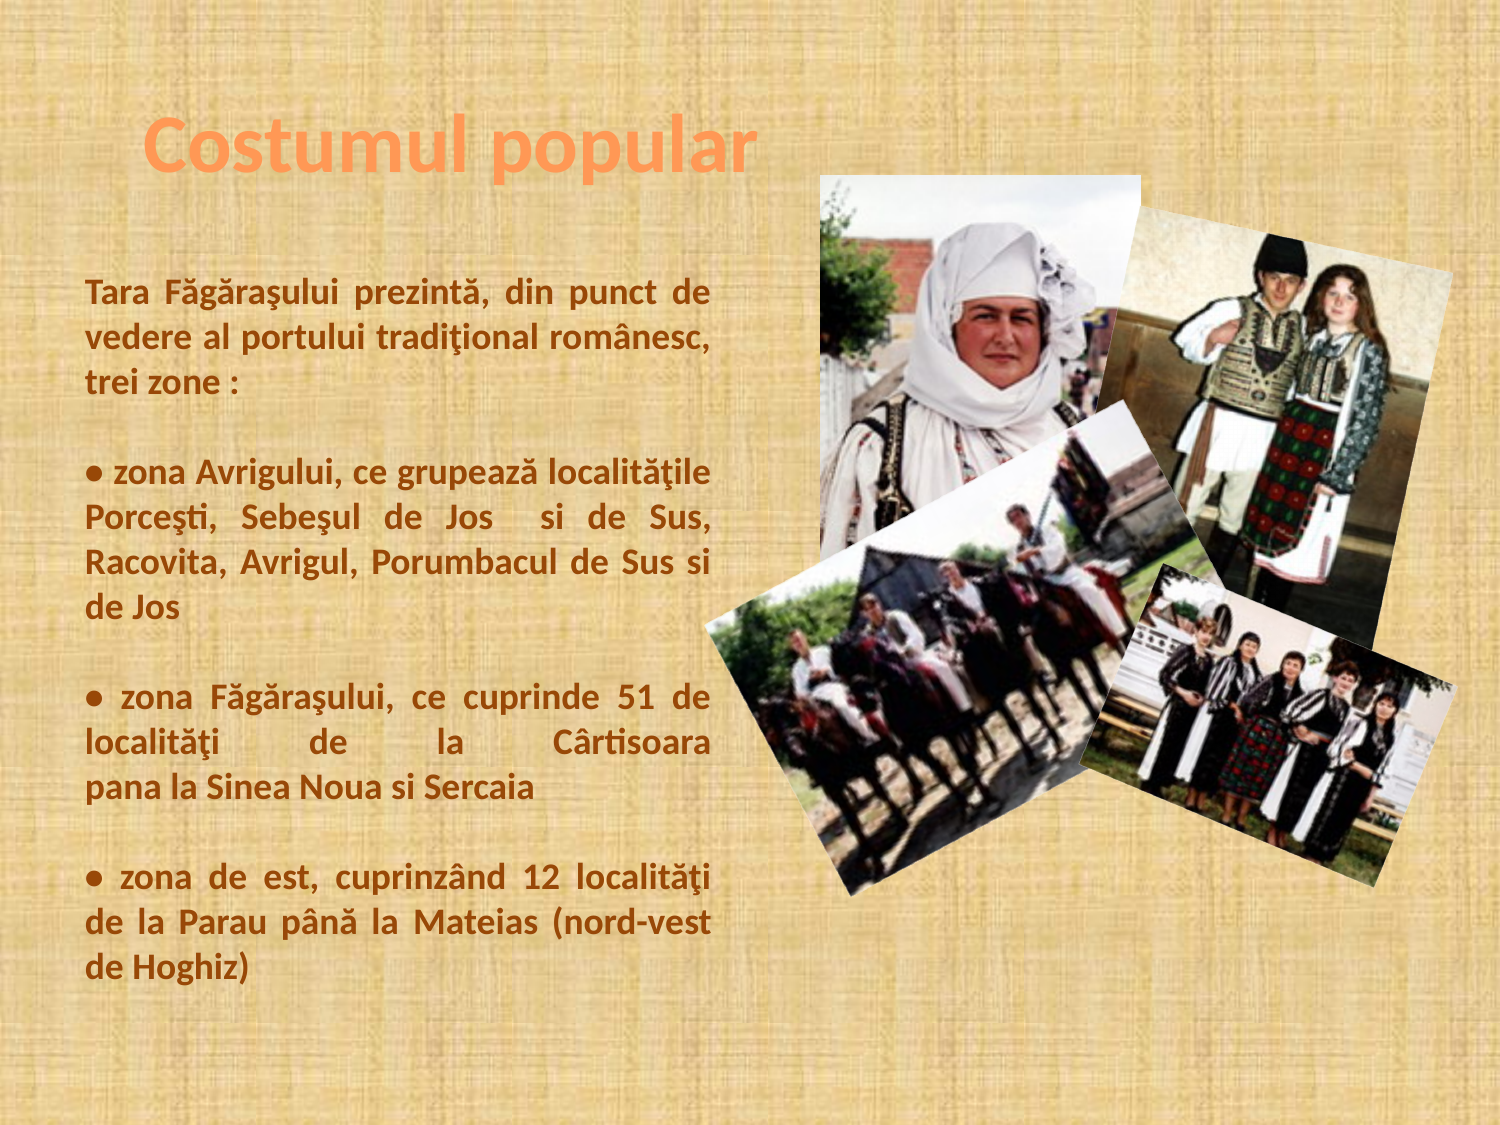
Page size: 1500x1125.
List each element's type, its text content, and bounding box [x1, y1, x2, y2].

picture [0, 0, 1500, 1125]
text_box Costumul popular [81, 82, 821, 197]
text_box Tara Făgăraşului prezintă, din punct de vedere al portului tradiţional românesc, trei zone : • zona Avrigului, ce grupează localităţile Porceşti, Sebeşul de Jos si de Sus, Racovita, Avrigul, Porumbacul de Sus si de Jos • zona Făgăraşului, ce cuprinde 51 de localităţi de la Cârtisoara pana la Sinea Noua si Sercaia • zona de est, cuprinzând 12 localităţi de la Parau până la Mateias (nord-vest de Hoghiz) [70, 259, 727, 995]
